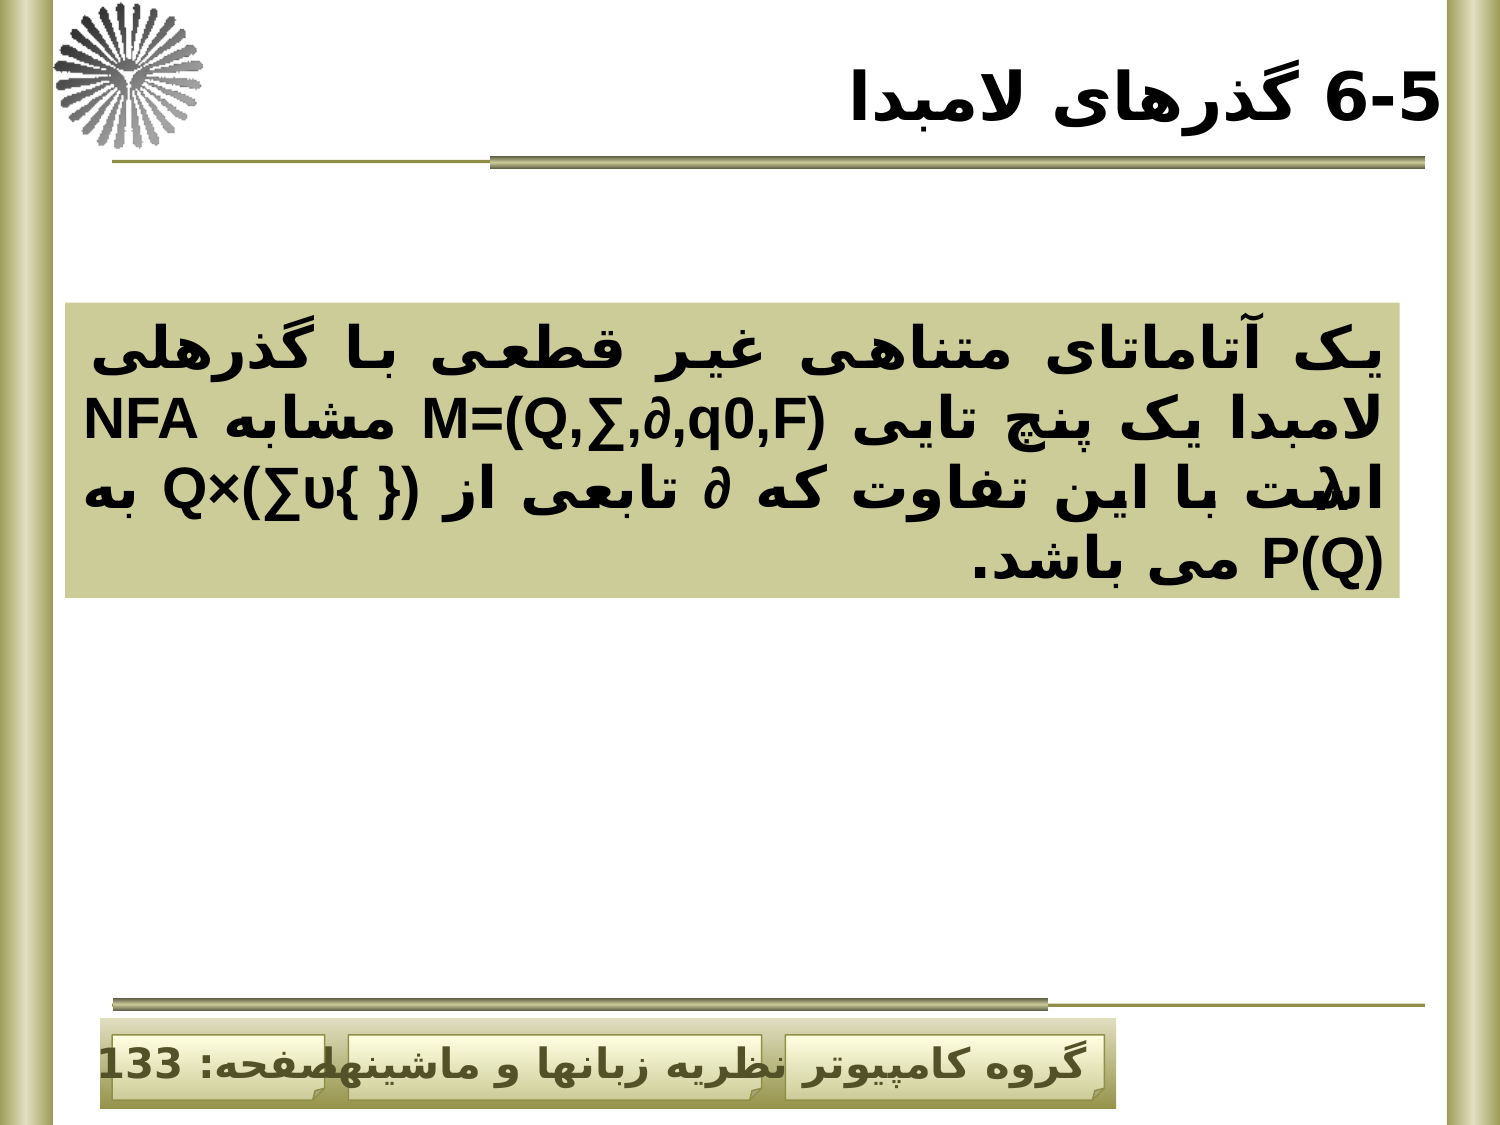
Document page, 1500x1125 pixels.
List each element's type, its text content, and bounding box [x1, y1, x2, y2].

text_box 6-5 گذرهای لامبدا [88, 46, 1459, 142]
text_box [64, 302, 1400, 530]
